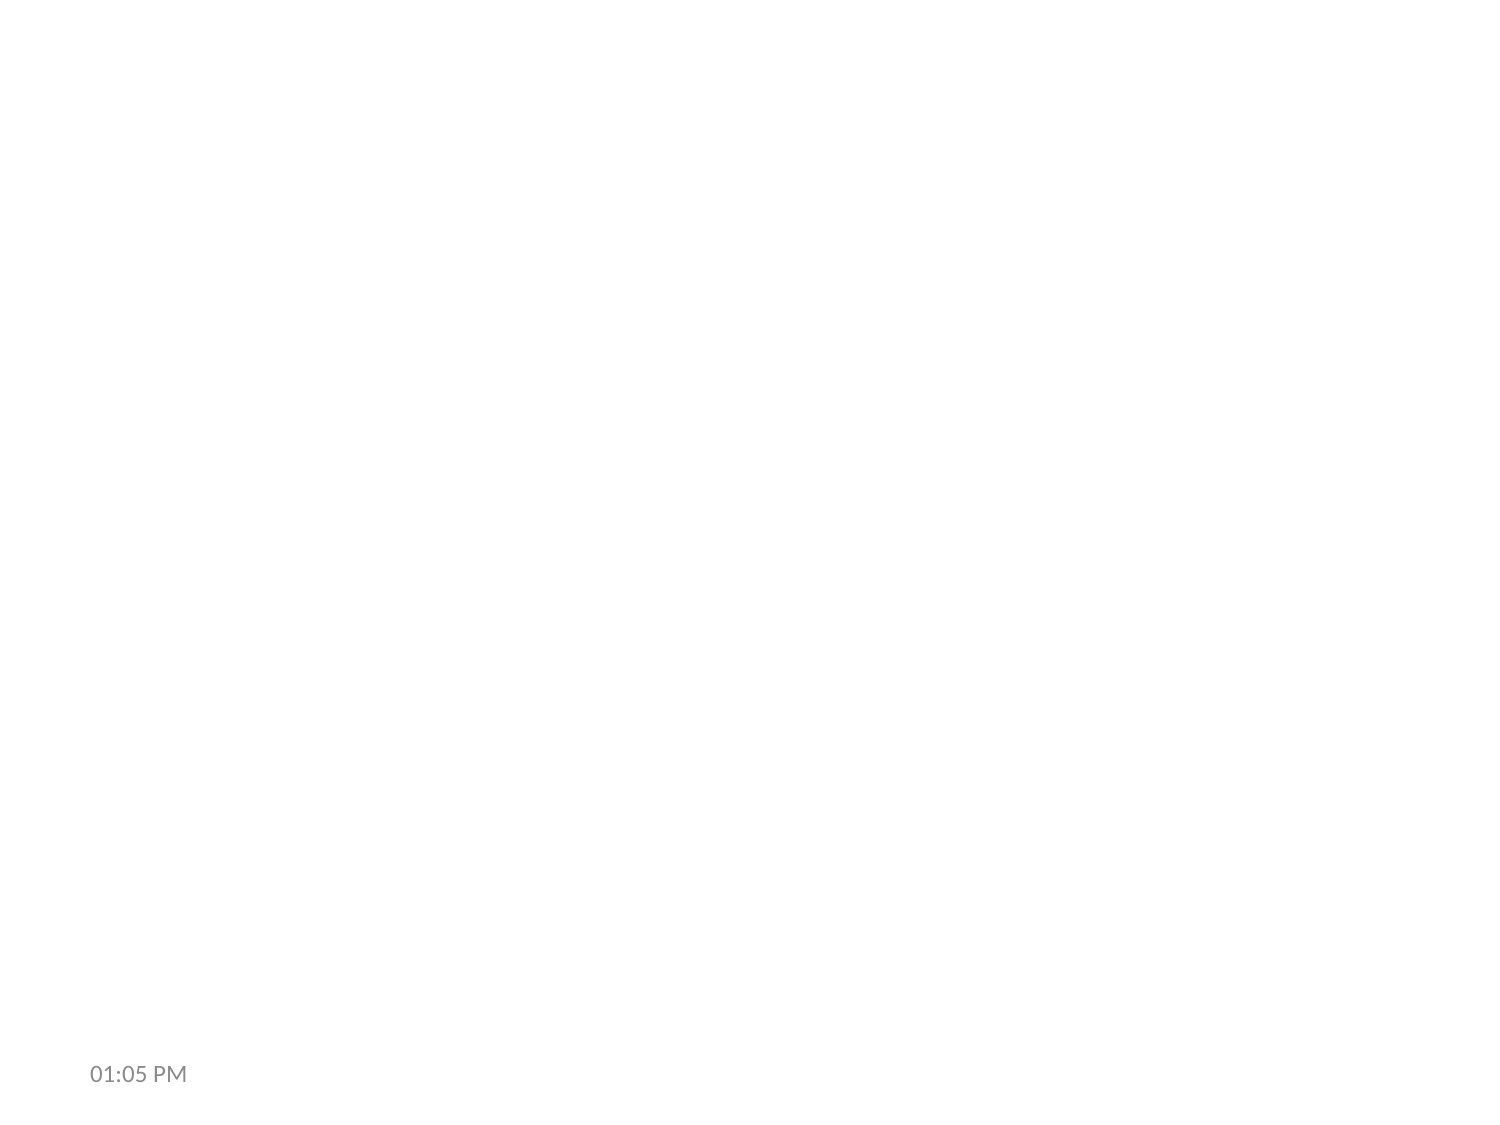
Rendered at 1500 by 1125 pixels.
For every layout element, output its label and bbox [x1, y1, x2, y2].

slide_number [75, 1042, 425, 1103]
